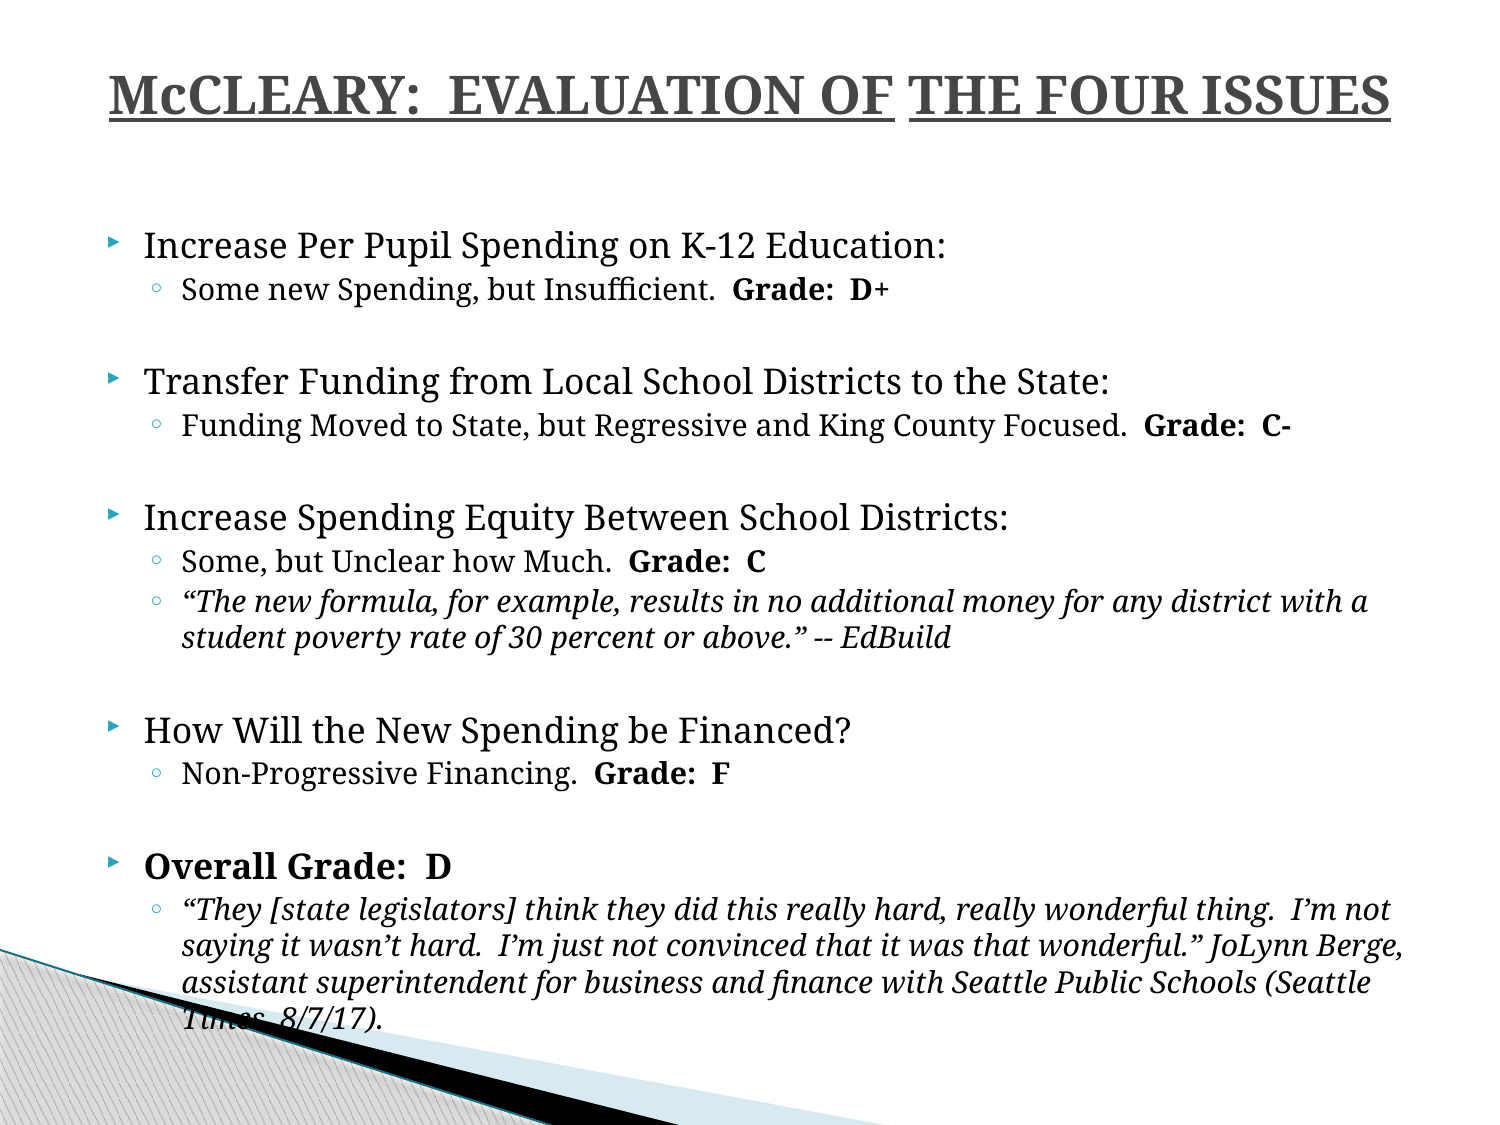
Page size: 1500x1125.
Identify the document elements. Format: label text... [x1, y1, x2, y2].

title McCLEARY: EVALUATION OF THE FOUR ISSUES [75, 45, 1425, 206]
list Increase Per Pupil Spending on K-12 Education: Some new Spending, but Insufficient. Grade: D+ Transfer Funding from Local School Districts to the State: Funding Moved to State, but Regressive and King County Focused. Grade: C- Increase Spending Equity Between School Districts: Some, but Unclear how Much. Grade: C “The new formula, for example, results in no additional money for any district with a student poverty rate of 30 percent or above.” -- EdBuild How Will the New Spending be Financed? Non-Progressive Financing. Grade: F Overall Grade: D “They [state legislators] think they did this really hard, really wonderful thing. I’m not saying it wasn’t hard. I’m just not convinced that it was that wonderful.” JoLynn Berge, assistant superintendent for business and finance with Seattle Public Schools (Seattle Times, 8/7/17). [75, 206, 1425, 1050]
